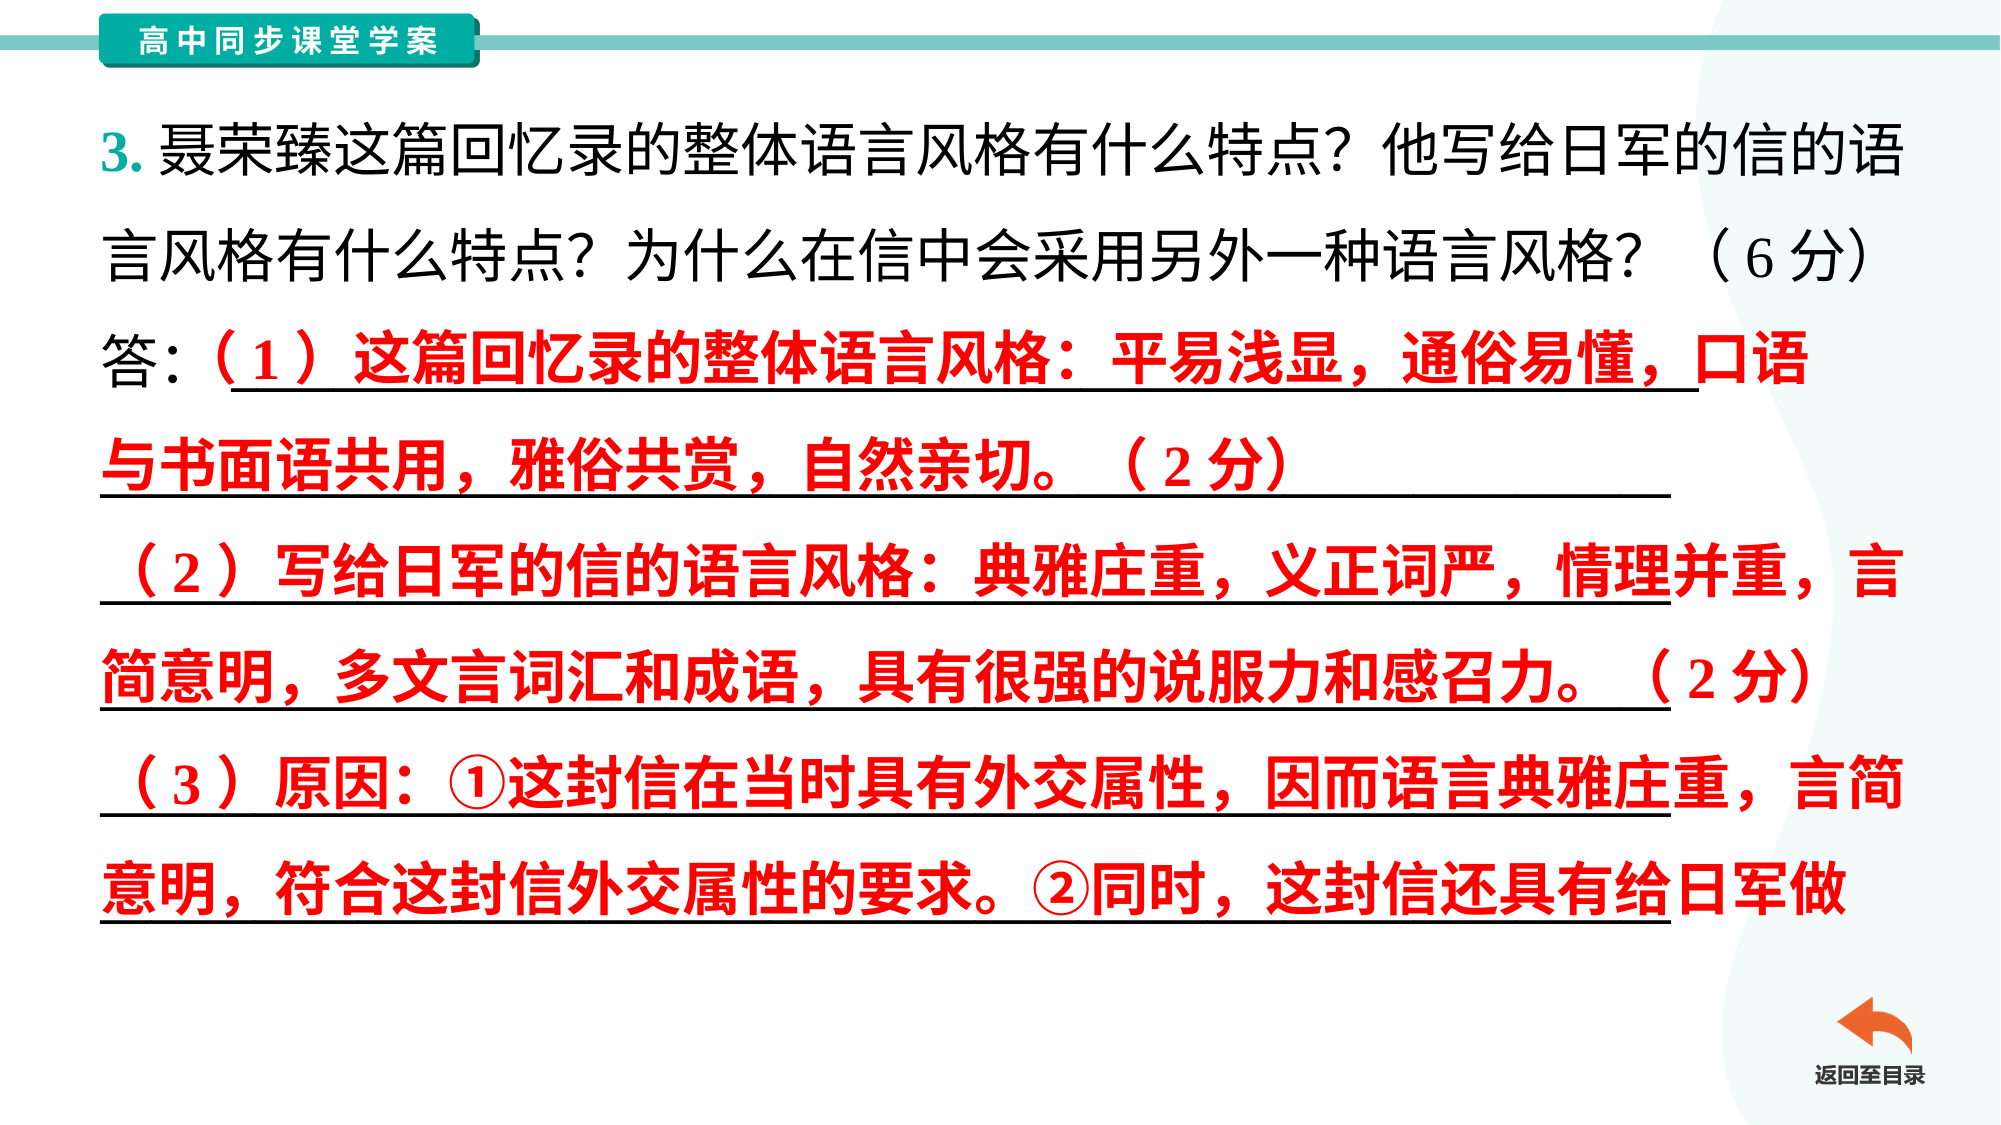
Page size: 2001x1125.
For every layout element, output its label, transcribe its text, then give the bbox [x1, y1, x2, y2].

text_box 3.聂荣臻这篇回忆录的整体语言风格有什么特点？他写给日军的信的语 言风格有什么特点？为什么在信中会采用另外一种语言风格？（6分） 答：_________________________________________________________ _____________________________________________________________ _____________________________________________________________ _____________________________________________________________ _____________________________________________________________ _____________________________________________________________ [100, 76, 1899, 285]
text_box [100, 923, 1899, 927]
text_box （1）这篇回忆录的整体语言风格：平易浅显，通俗易懂，口语 与书面语共用，雅俗共赏，自然亲切。（2分） （2）写给日军的信的语言风格：典雅庄重，义正词严，情理并重，言 简意明，多文言词汇和成语，具有很强的说服力和感召力。（2分） （3）原因：①这封信在当时具有外交属性，因而语言典雅庄重，言简 意明，符合这封信外交属性的要求。②同时，这封信还具有给日军做 [100, 285, 1899, 923]
picture [0, 0, 2000, 1125]
